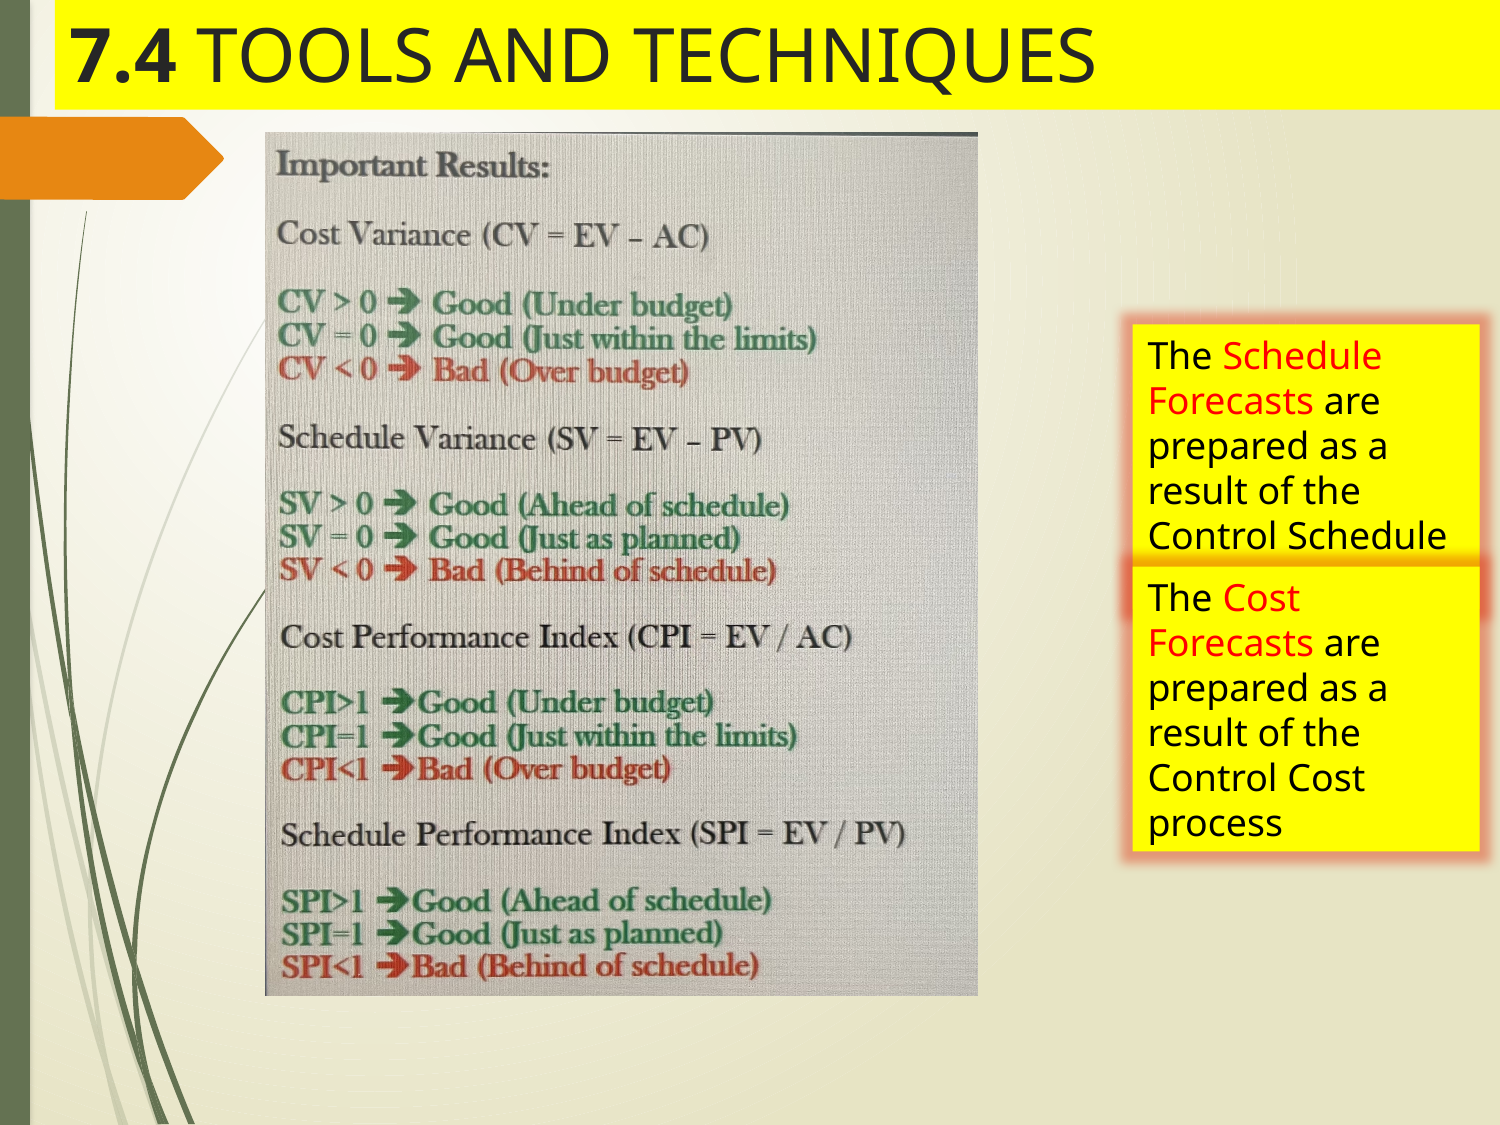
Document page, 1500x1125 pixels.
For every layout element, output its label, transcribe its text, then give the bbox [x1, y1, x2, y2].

title 7.4 TOOLS AND TECHNIQUES [54, 0, 1500, 110]
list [264, 132, 979, 996]
text_box The Schedule Forecasts are prepared as a result of the Control Schedule process [1132, 324, 1480, 548]
text_box The Cost Forecasts are prepared as a result of the Control Cost process [1132, 566, 1480, 852]
